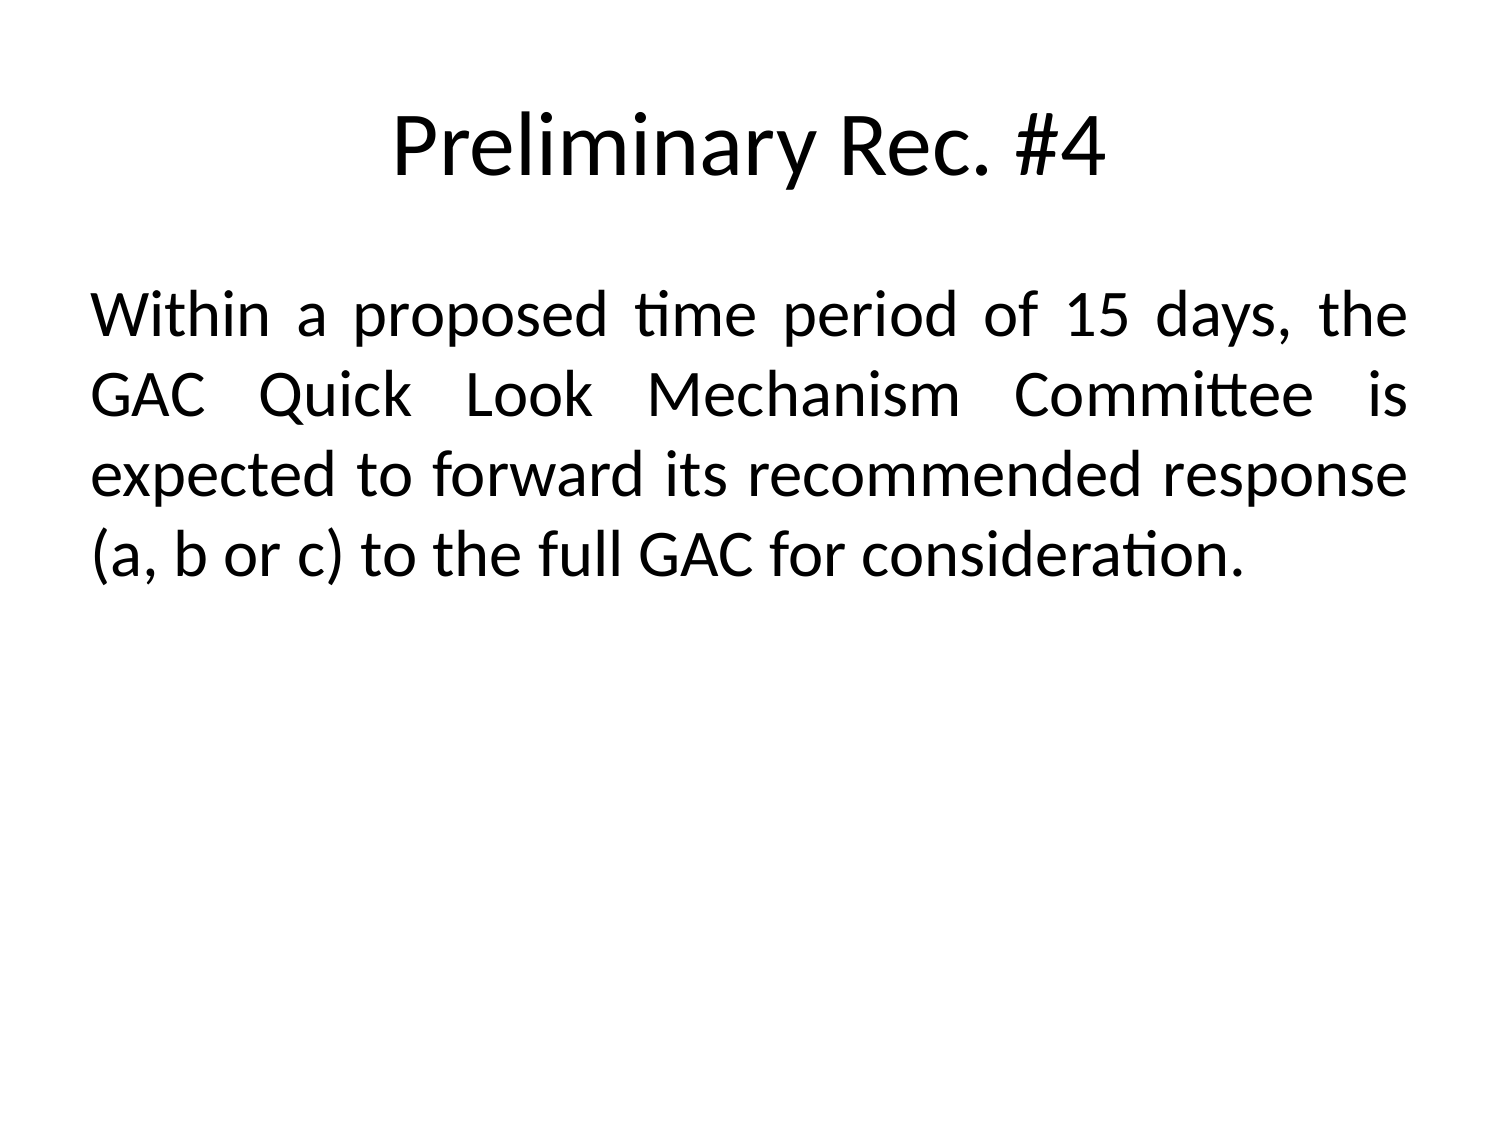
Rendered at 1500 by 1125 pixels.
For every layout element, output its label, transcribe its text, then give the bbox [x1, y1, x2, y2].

list Within a proposed time period of 15 days, the GAC Quick Look Mechanism Committee is expected to forward its recommended response (a, b or c) to the full GAC for consideration. [75, 262, 1425, 1005]
title Preliminary Rec. #4 [75, 45, 1425, 233]
